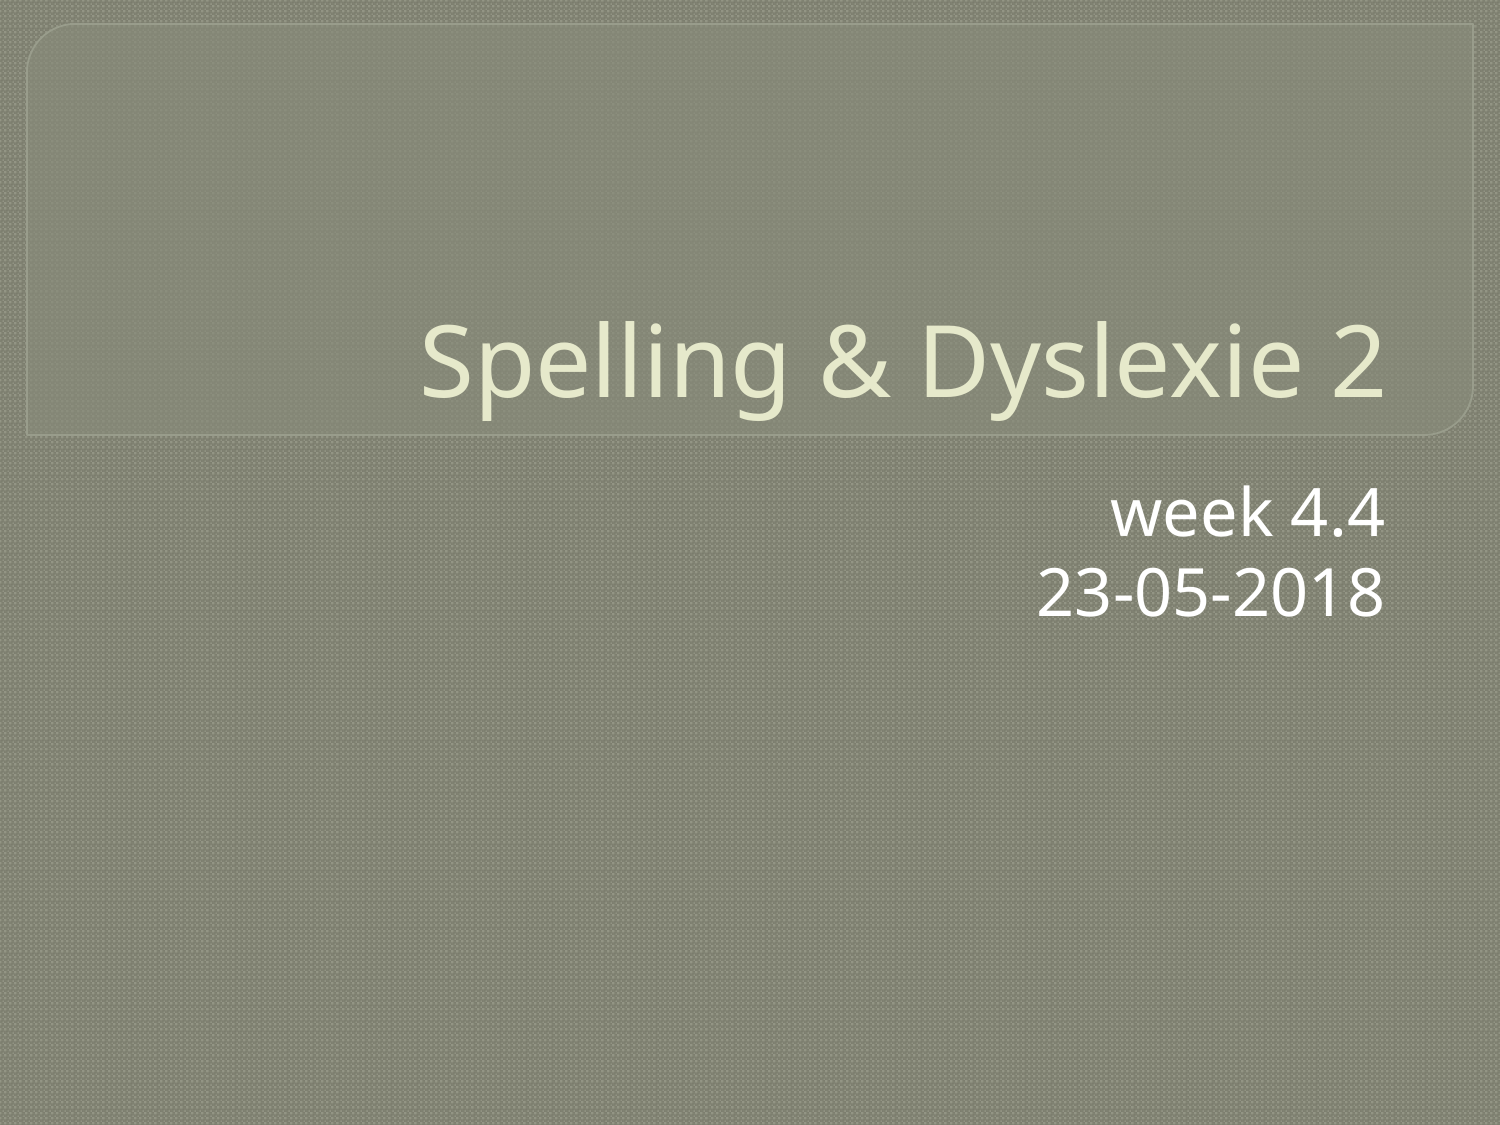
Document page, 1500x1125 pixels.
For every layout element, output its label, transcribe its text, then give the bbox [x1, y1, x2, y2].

subtitle week 4.4 23-05-2018 [350, 462, 1427, 750]
title Spelling & Dyslexie 2 [76, 62, 1427, 425]
